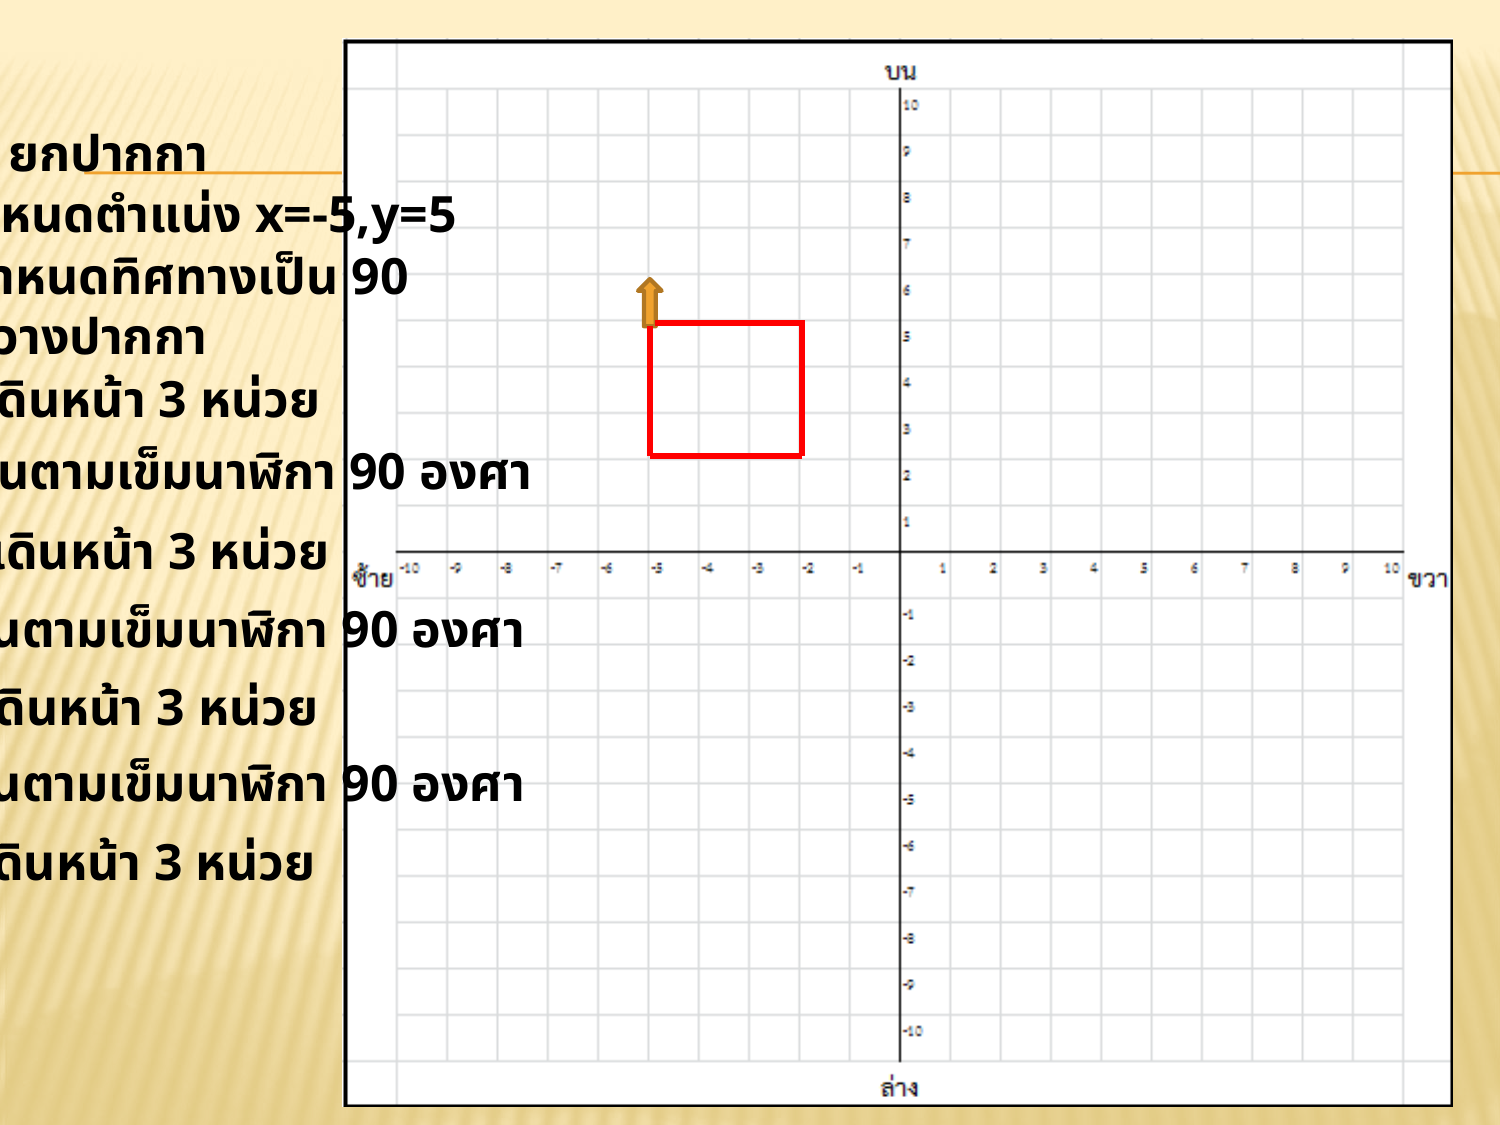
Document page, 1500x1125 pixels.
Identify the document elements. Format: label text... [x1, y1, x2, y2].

text_box เดินหน้า 3 หน่วย [0, 360, 332, 432]
text_box หมุนตามเข็มนาฬิกา 90 องศา [0, 743, 332, 819]
text_box เดินหน้า 3 หน่วย [0, 512, 332, 587]
picture [341, 38, 1453, 1107]
text_box หมุนตามเข็มนาฬิกา 90 องศา [0, 432, 332, 507]
text_box เดินหน้า 3 หน่วย [0, 823, 331, 899]
text_box วางปากกา [0, 296, 222, 360]
text_box กำหนดตำแน่ง x=-5,y=5 [0, 175, 332, 237]
text_box ยกปากกา [0, 113, 223, 175]
text_box กำหนดทิศทางเป็น 90 [0, 237, 332, 312]
text_box หมุนตามเข็มนาฬิกา 90 องศา [0, 590, 332, 665]
text_box เดินหน้า 3 หน่วย [0, 668, 332, 743]
